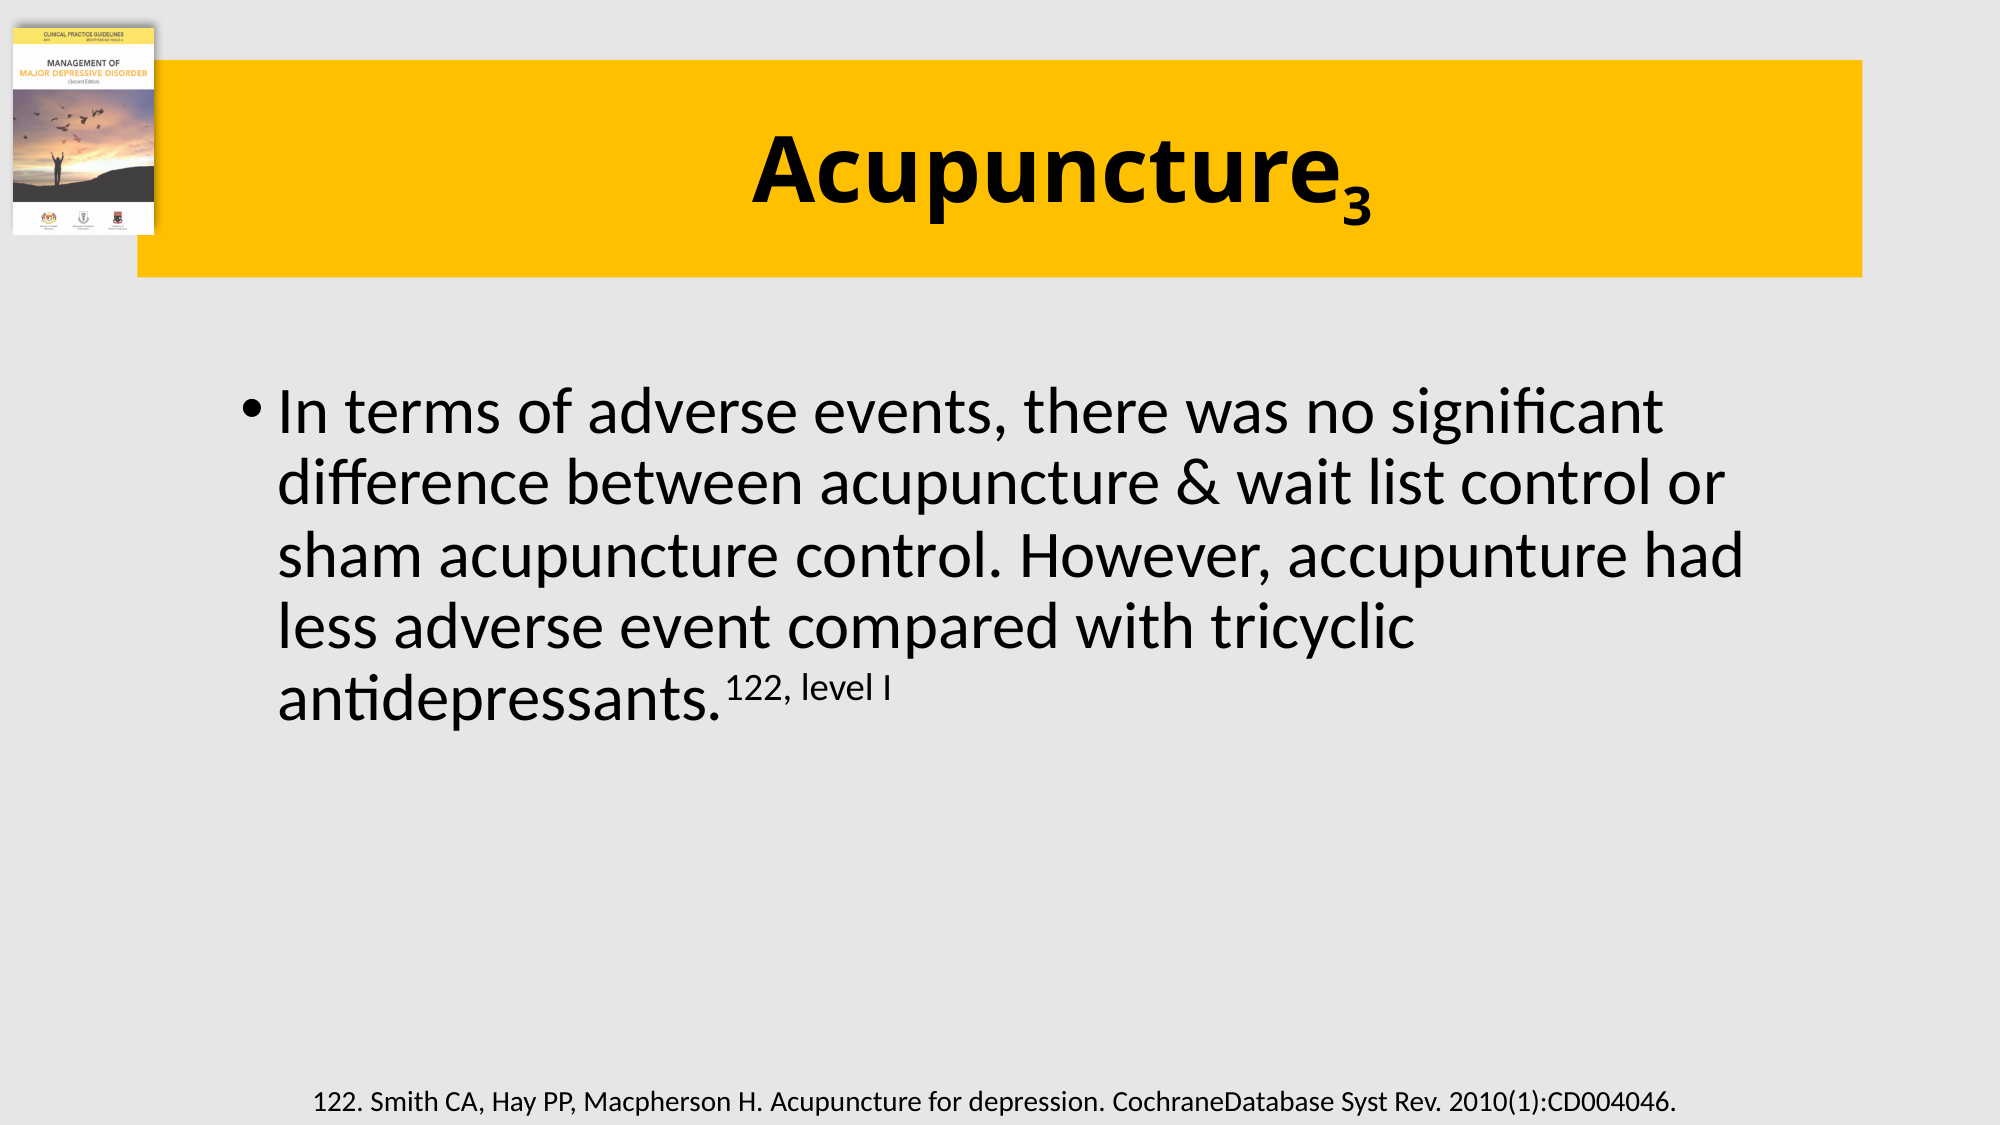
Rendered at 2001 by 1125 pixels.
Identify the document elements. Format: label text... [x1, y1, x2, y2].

text_box 122. Smith CA, Hay PP, Macpherson H. Acupuncture for depression. CochraneDatabase Syst Rev. 2010(1):CD004046. [297, 1074, 1703, 1125]
title Acupuncture3 [137, 59, 1863, 278]
list In terms of adverse events, there was no significant difference between acupuncture & wait list control or sham acupuncture control. However, accupunture had less adverse event compared with tricyclic antidepressants.122, level I [225, 277, 1775, 992]
picture [13, 28, 154, 235]
